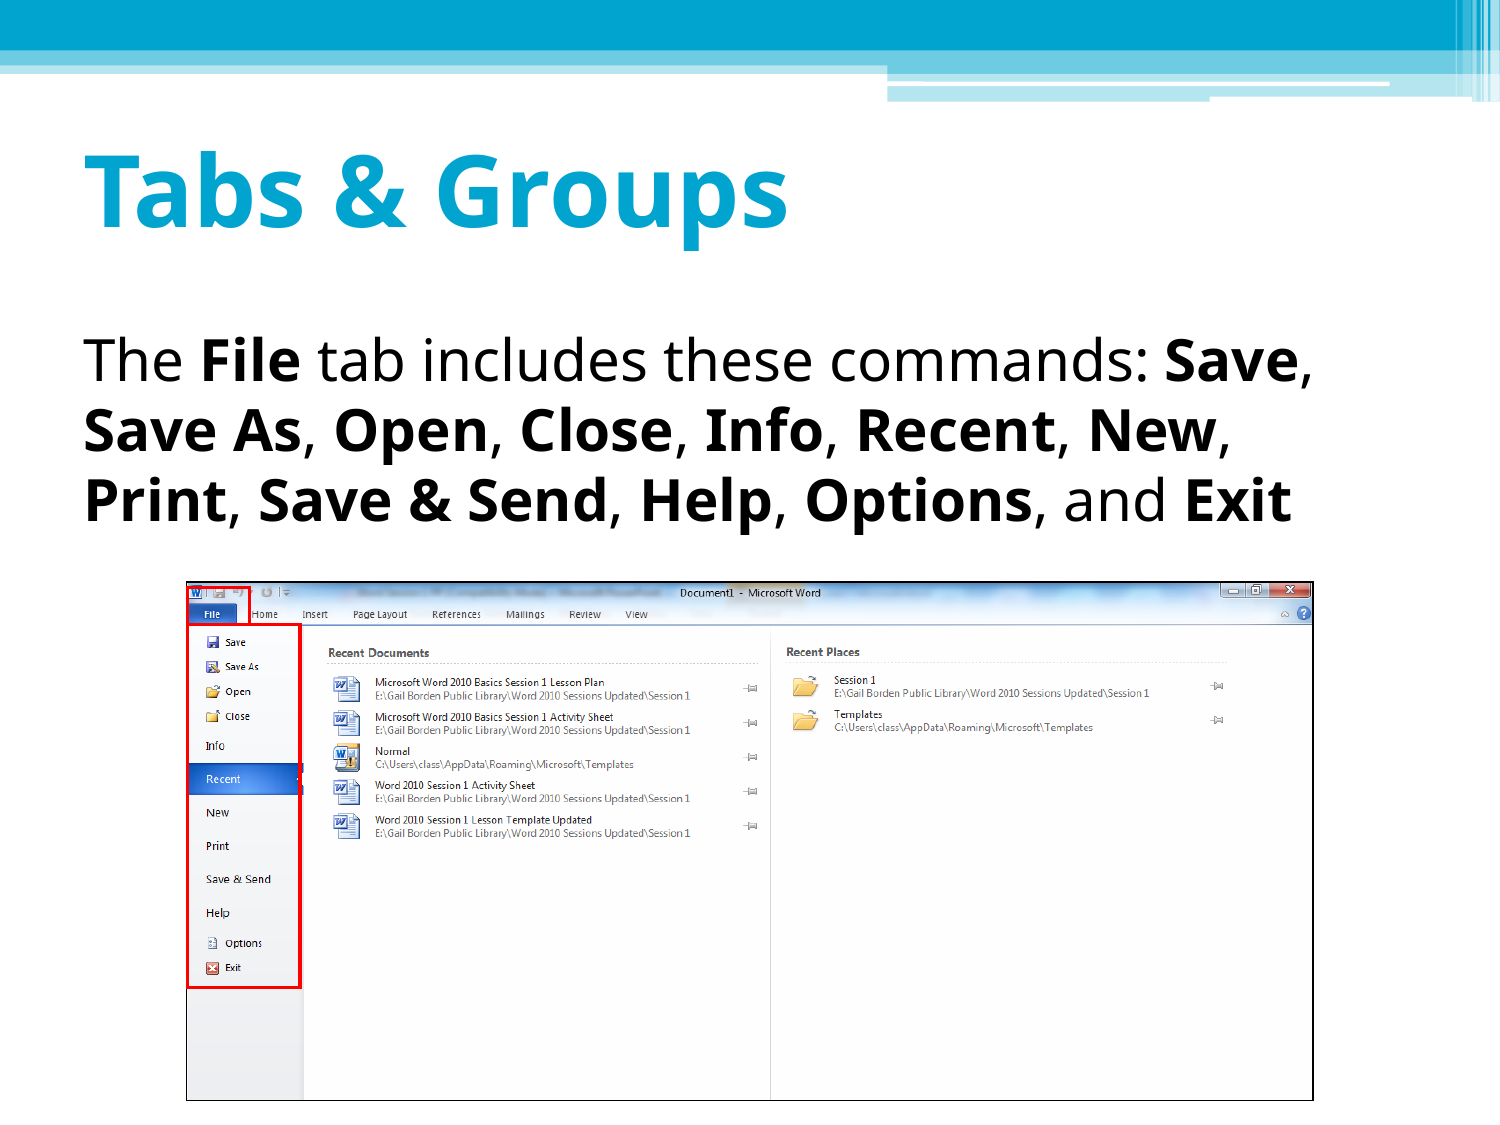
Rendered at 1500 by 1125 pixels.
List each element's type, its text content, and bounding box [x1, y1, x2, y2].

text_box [187, 582, 1313, 1100]
title Tabs & Groups [68, 99, 1419, 275]
list The File tab includes these commands: Save, Save As, Open, Close, Info, Recent, New, Print, Save & Send, Help, Options, and Exit [68, 315, 1418, 1025]
